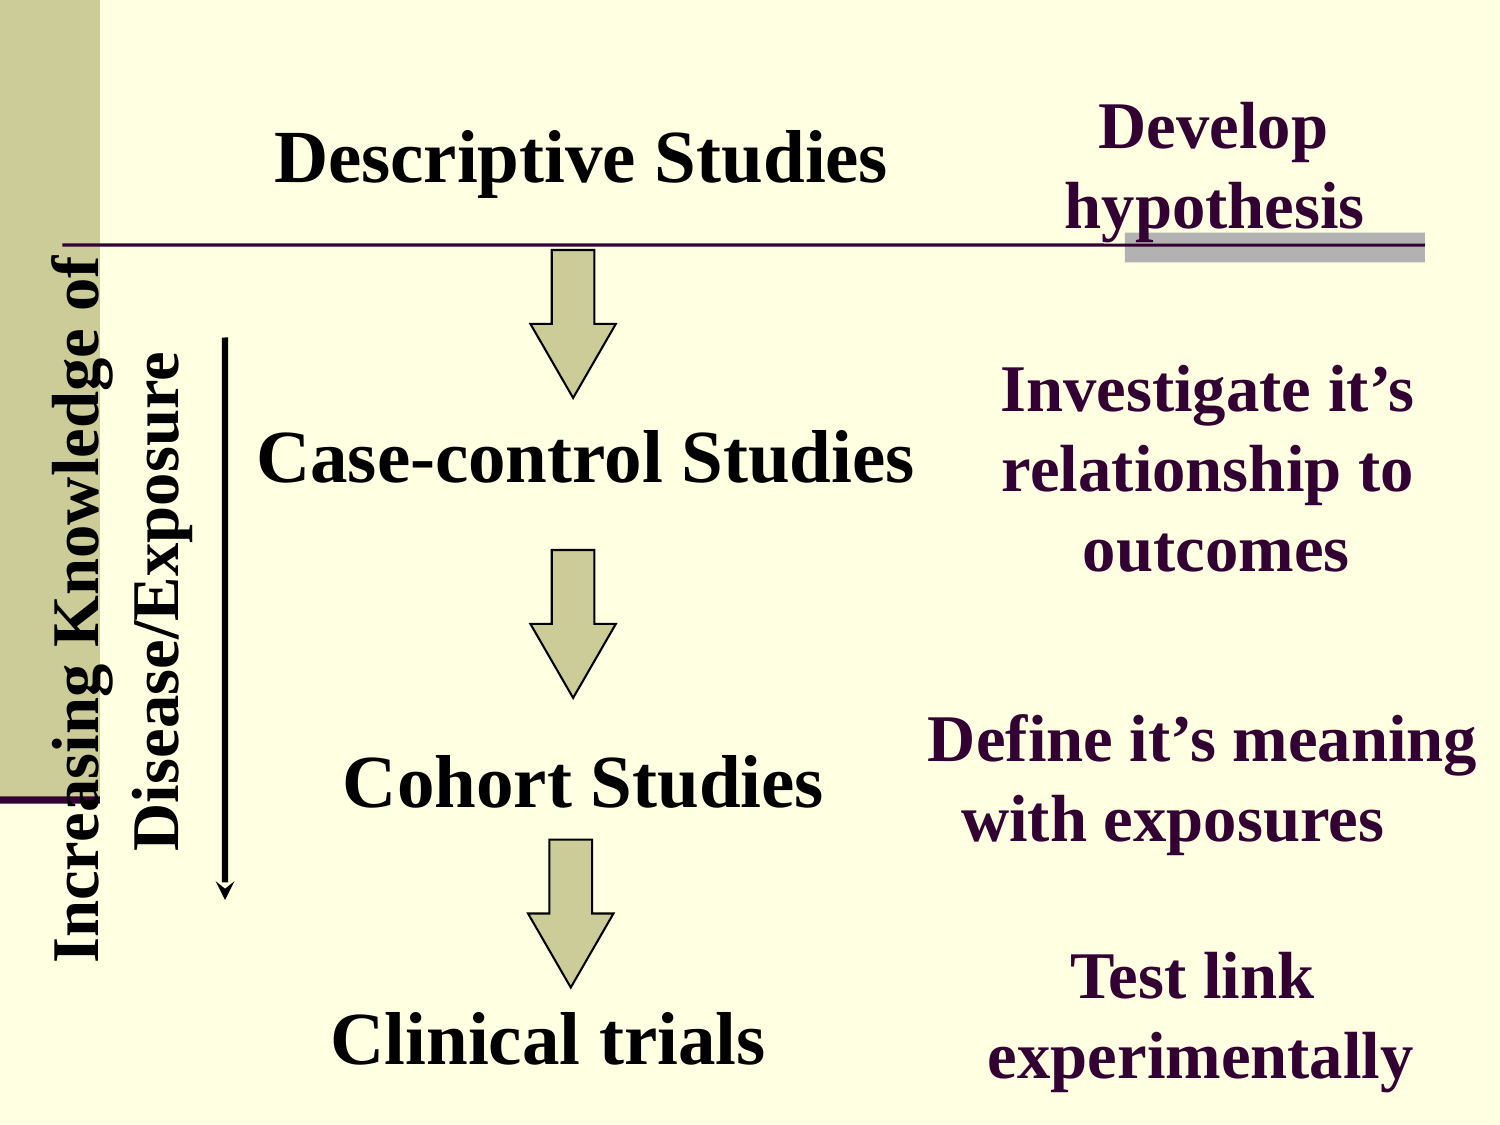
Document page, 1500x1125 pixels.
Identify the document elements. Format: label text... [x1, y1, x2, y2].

text_box [530, 249, 616, 398]
text_box Increasing Knowledge of Disease/Exposure [24, 224, 200, 979]
text_box Define it’s meaning with exposures [912, 687, 1494, 862]
text_box [528, 839, 614, 988]
text_box Develop hypothesis [1050, 74, 1381, 250]
text_box Cohort Studies [328, 724, 840, 830]
text_box Descriptive Studies [259, 99, 904, 205]
text_box [530, 549, 616, 698]
text_box Test link experimentally [972, 924, 1430, 1100]
text_box Case-control Studies [241, 399, 931, 505]
text_box [218, 887, 232, 901]
text_box Investigate it’s relationship to outcomes [985, 337, 1431, 592]
text_box Clinical trials [316, 982, 781, 1087]
